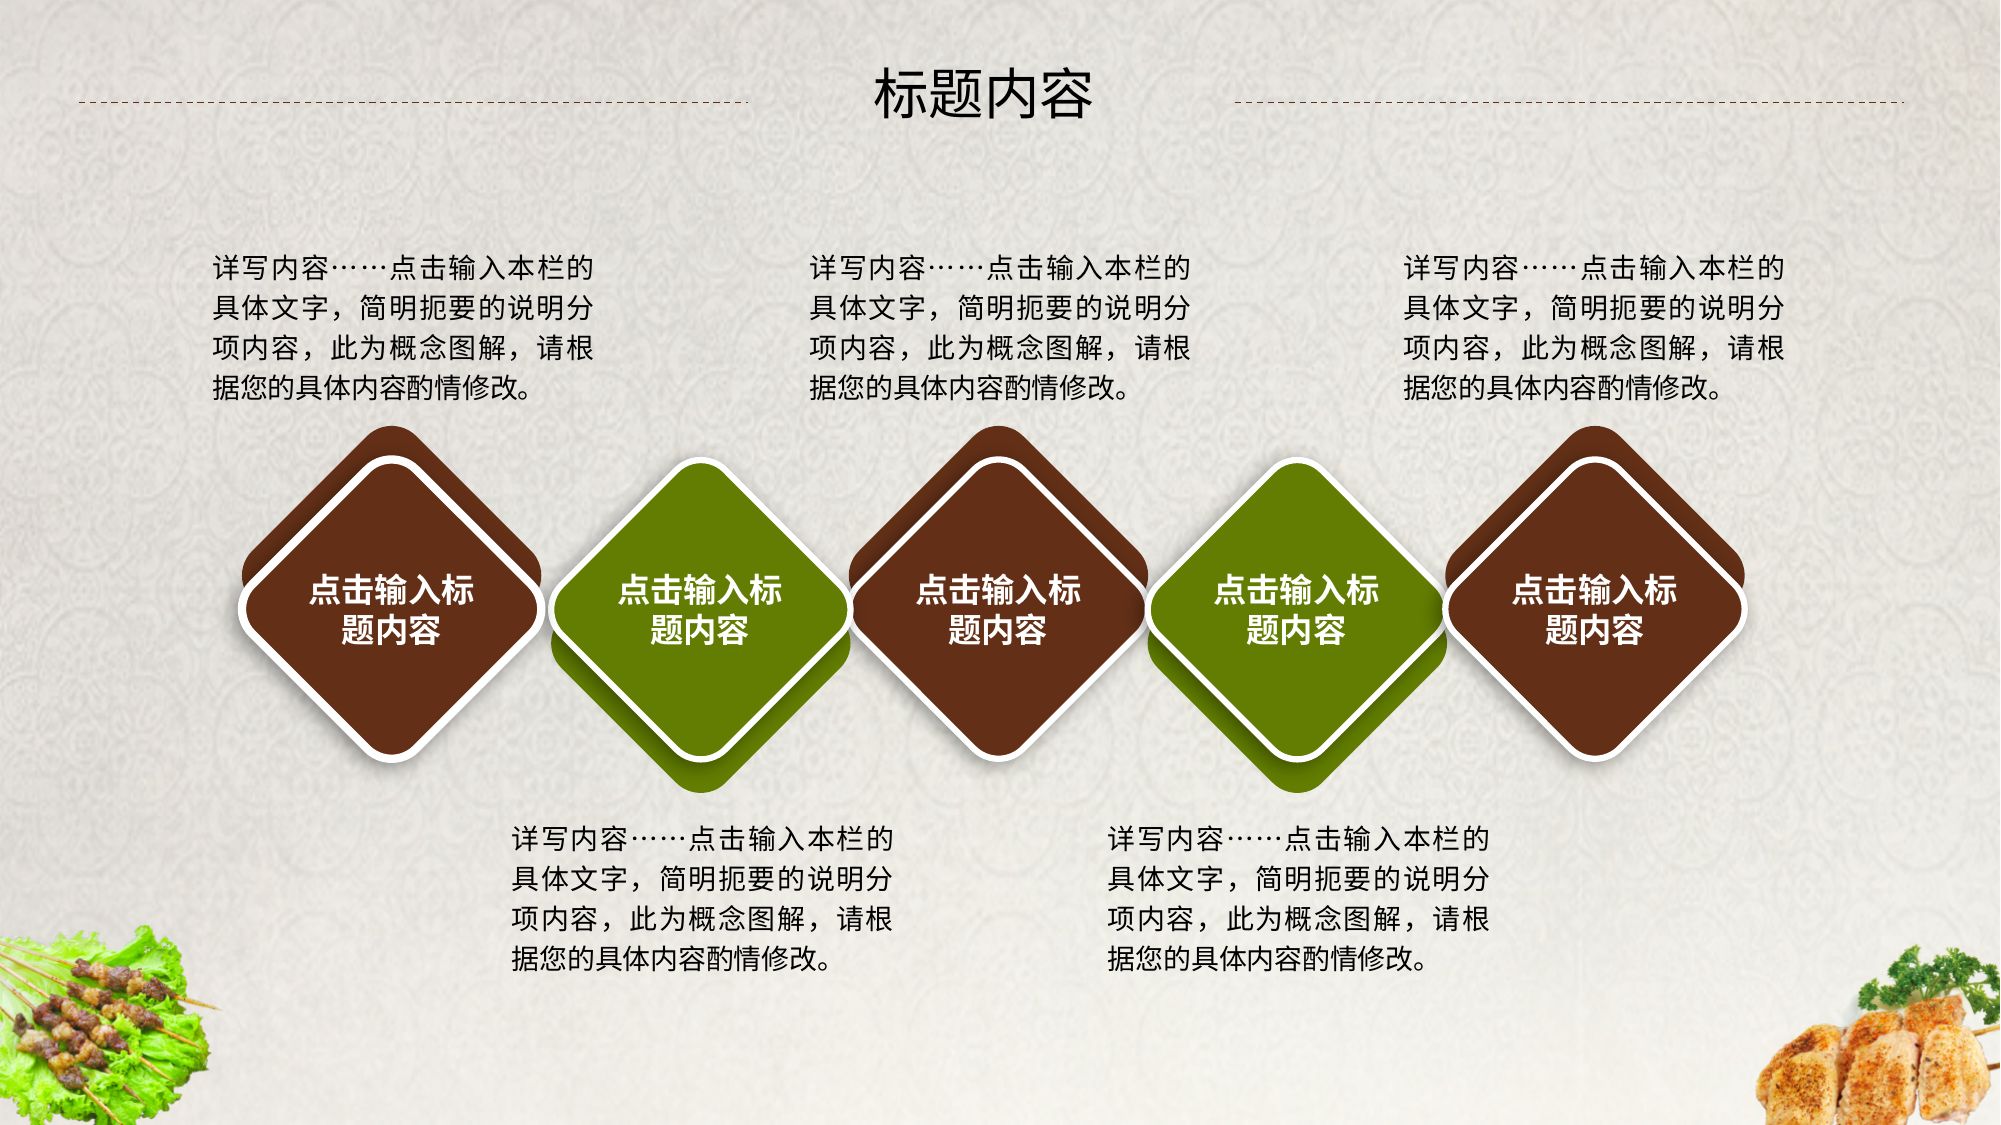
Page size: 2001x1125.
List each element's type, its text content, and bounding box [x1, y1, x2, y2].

text_box 详写内容……点击输入本栏的具体文字，简明扼要的说明分项内容，此为概念图解，请根据您的具体内容酌情修改。 [1403, 243, 1786, 404]
picture [0, 0, 2001, 1125]
text_box 详写内容……点击输入本栏的具体文字，简明扼要的说明分项内容，此为概念图解，请根据您的具体内容酌情修改。 [1107, 814, 1490, 976]
text_box 详写内容……点击输入本栏的具体文字，简明扼要的说明分项内容，此为概念图解，请根据您的具体内容酌情修改。 [809, 243, 1192, 404]
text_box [584, 493, 817, 760]
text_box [275, 459, 508, 726]
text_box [1181, 493, 1414, 760]
text_box 详写内容……点击输入本栏的具体文字，简明扼要的说明分项内容，此为概念图解，请根据您的具体内容酌情修改。 [511, 814, 894, 976]
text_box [882, 459, 1115, 726]
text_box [1478, 459, 1711, 726]
text_box 标题内容 [811, 51, 1158, 133]
text_box 详写内容……点击输入本栏的具体文字，简明扼要的说明分项内容，此为概念图解，请根据您的具体内容酌情修改。 [212, 243, 595, 404]
